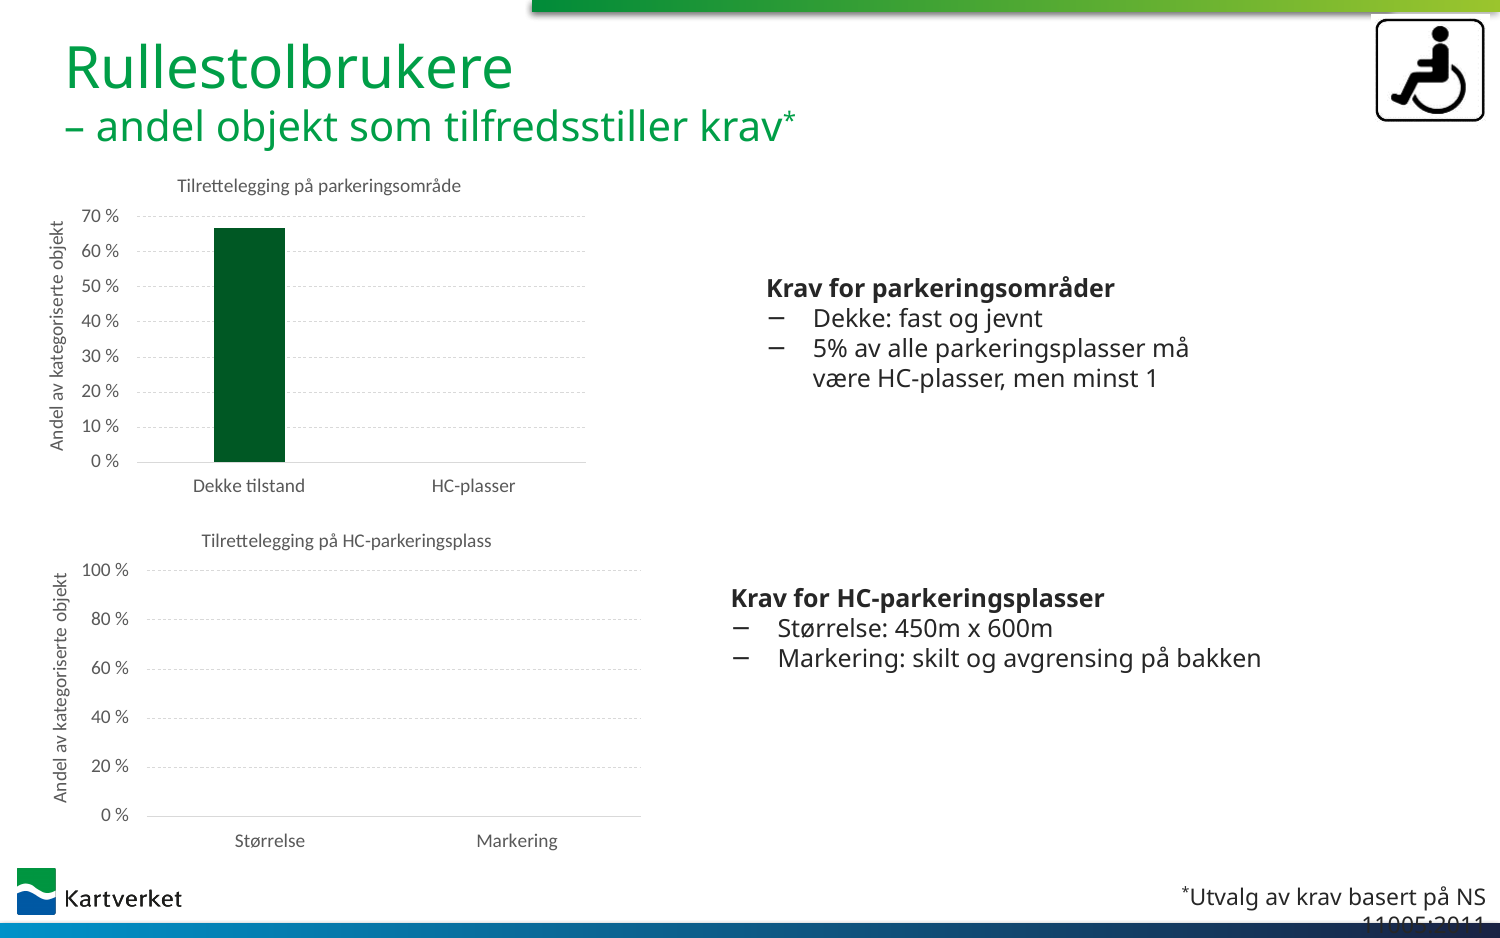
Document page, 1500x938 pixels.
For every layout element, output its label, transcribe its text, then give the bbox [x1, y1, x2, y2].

picture [41, 166, 598, 505]
text_box Krav for parkeringsområder Dekke: fast og jevnt 5% av alle parkeringsplasser må være HC-plasser, men minst 1 [751, 264, 1232, 400]
text_box *Utvalg av krav basert på NS 11005:2011 [1068, 873, 1500, 938]
text_box Krav for HC-parkeringsplasser Størrelse: 450m x 600m Markering: skilt og avgrensing på bakken [715, 574, 1278, 680]
text_box Rullestolbrukere – andel objekt som tilfredsstiller krav* [49, 23, 1431, 158]
picture [1371, 13, 1491, 127]
picture [41, 520, 652, 859]
